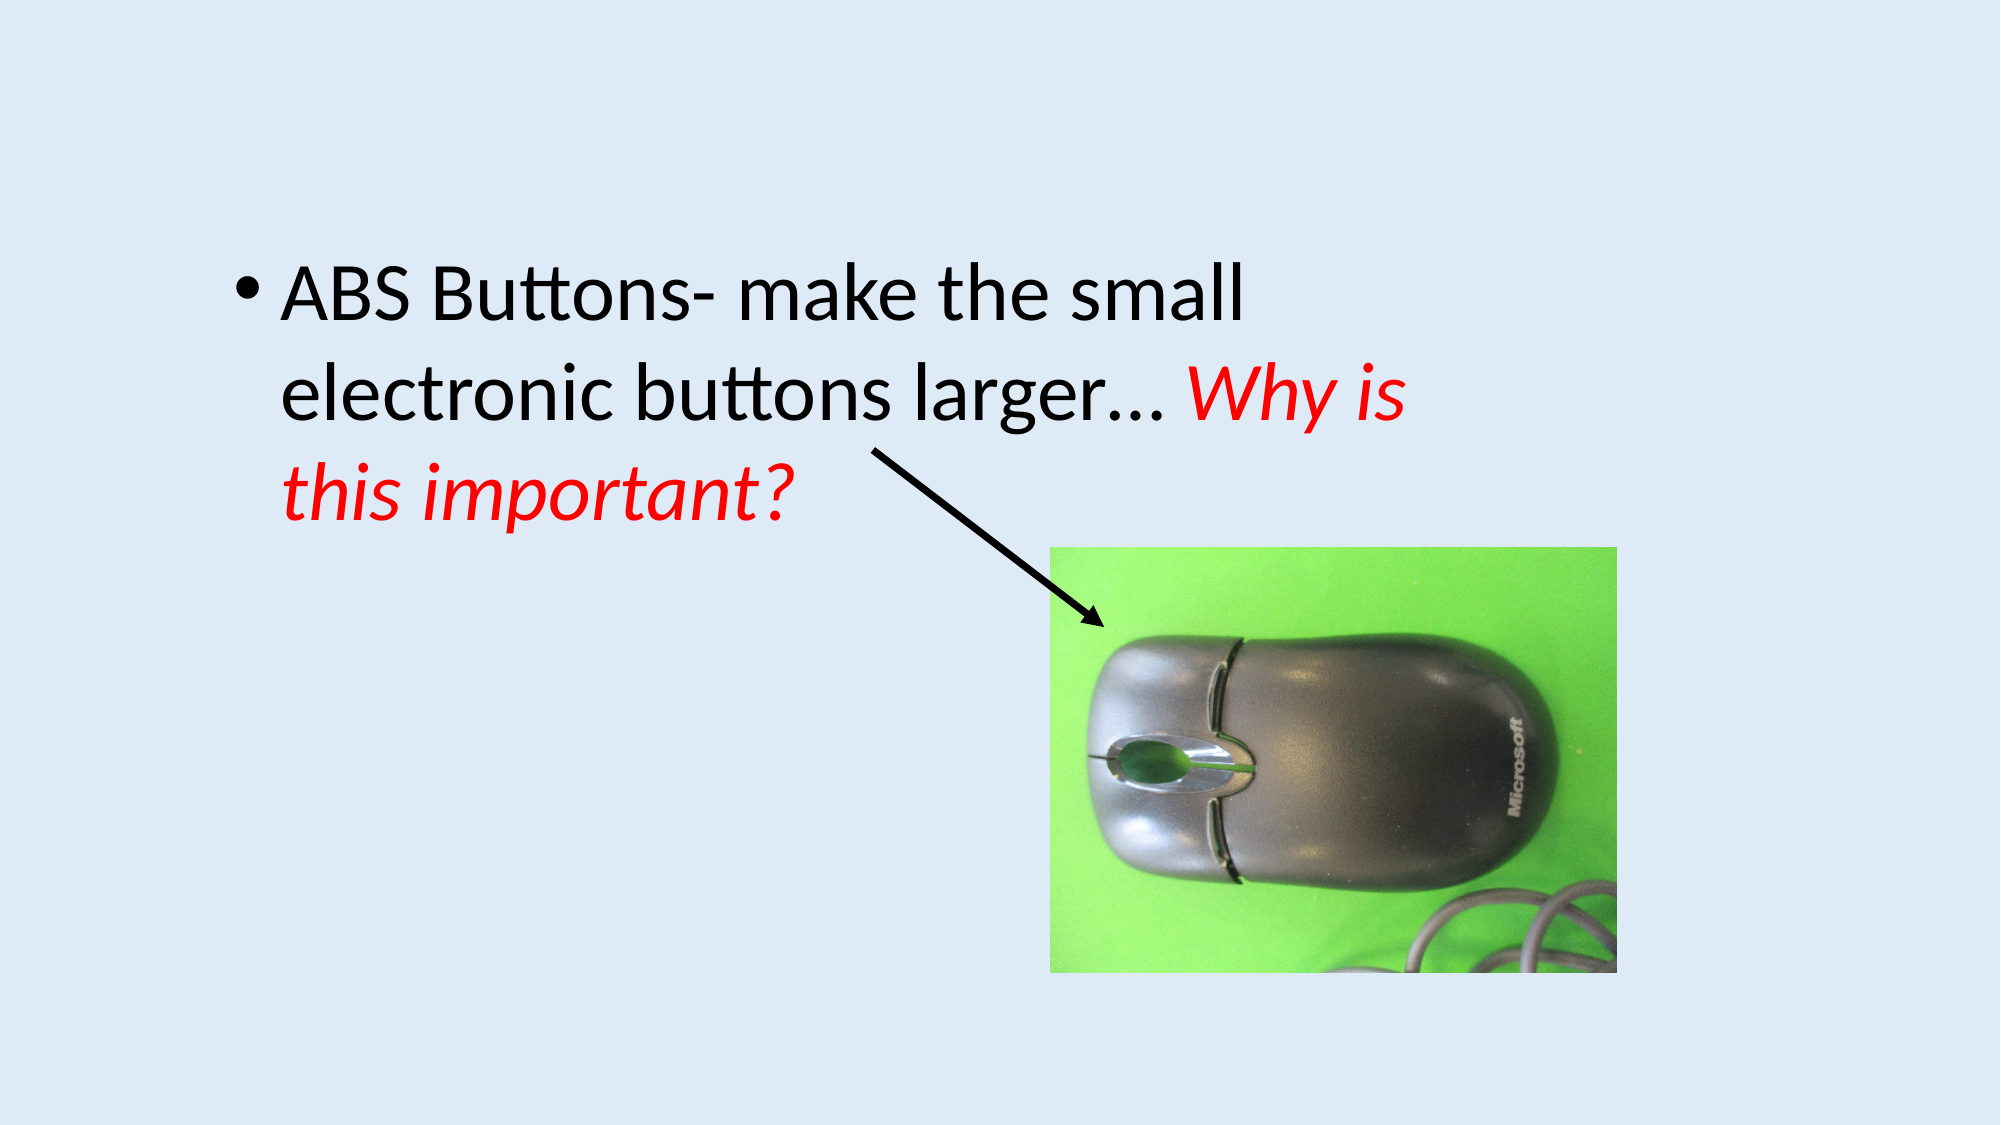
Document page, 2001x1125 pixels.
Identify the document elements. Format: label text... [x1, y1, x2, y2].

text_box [872, 449, 1105, 628]
picture [1049, 547, 1617, 973]
text_box ABS Buttons- make the small electronic buttons larger… Why is this important? [143, 229, 1484, 545]
